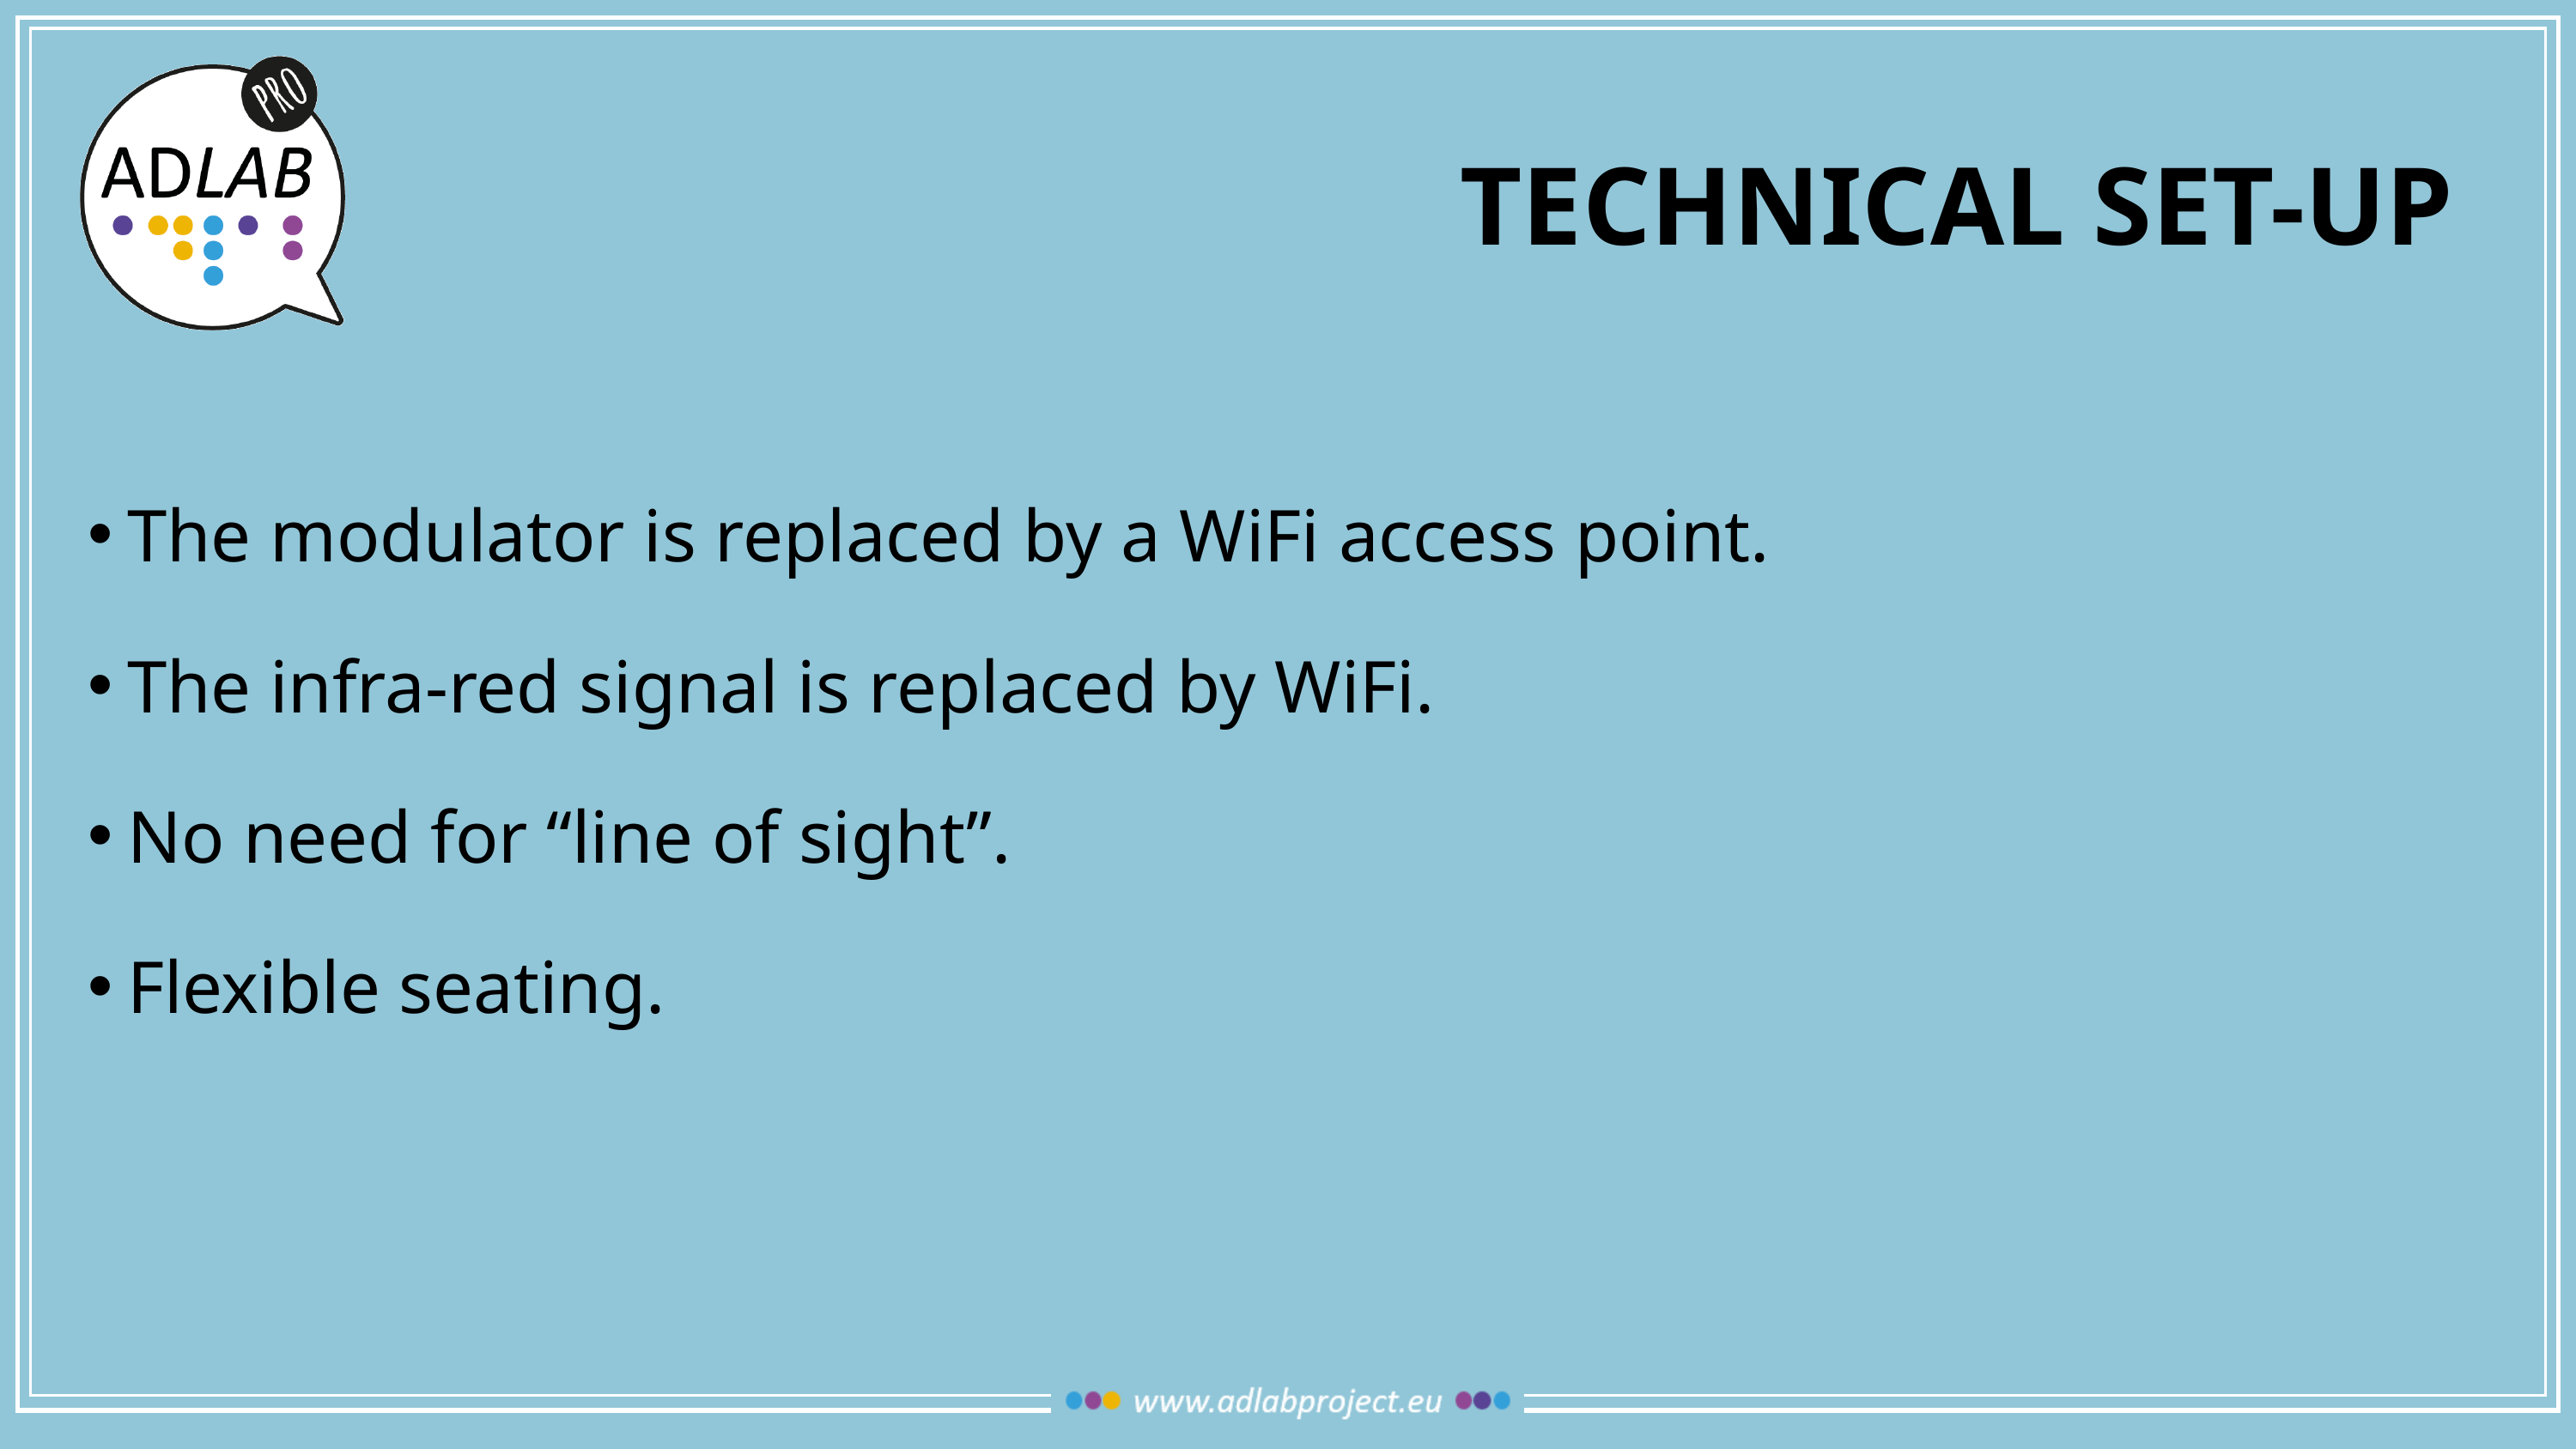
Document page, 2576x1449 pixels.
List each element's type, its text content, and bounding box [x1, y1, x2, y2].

list The modulator is replaced by a WiFi access point. The infra-red signal is replaced by WiFi. No need for “line of sight”. Flexible seating. [75, 440, 2501, 1122]
picture [1051, 1378, 1524, 1429]
title Technical set-up [384, 70, 2467, 351]
picture [72, 49, 353, 330]
